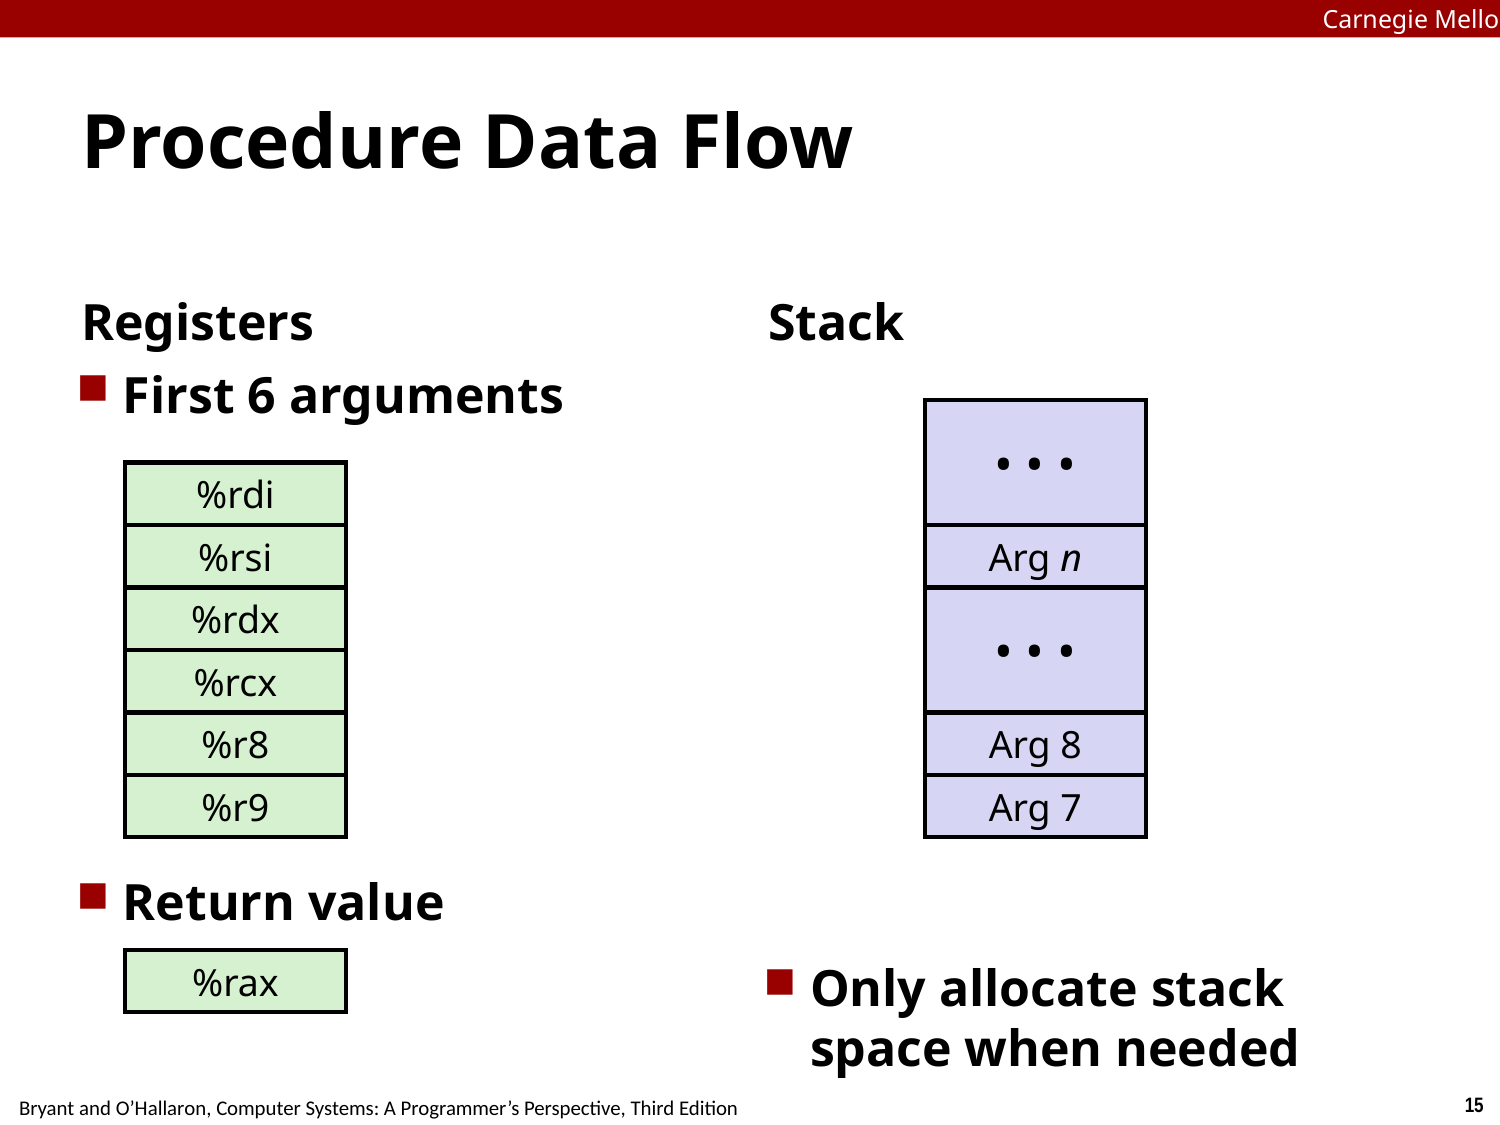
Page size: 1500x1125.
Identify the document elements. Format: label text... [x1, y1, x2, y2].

text_box [0, 0, 1500, 38]
title Procedure Data Flow [74, 44, 1426, 233]
text_box %r9 [125, 774, 346, 838]
text_box %rcx [125, 649, 346, 712]
text_box Carnegie Mellon [1322, 3, 1500, 33]
list First 6 arguments Return value [74, 356, 738, 1006]
list Only allocate stack space when needed [761, 949, 1426, 1006]
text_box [924, 399, 1146, 838]
text_box %rdi [125, 462, 346, 524]
text_box %rsi [125, 524, 346, 587]
text_box %rax [125, 949, 346, 1013]
list Stack [761, 251, 1426, 357]
list Registers [74, 251, 738, 356]
text_box %r8 [125, 712, 346, 774]
text_box %rdx [125, 587, 346, 649]
